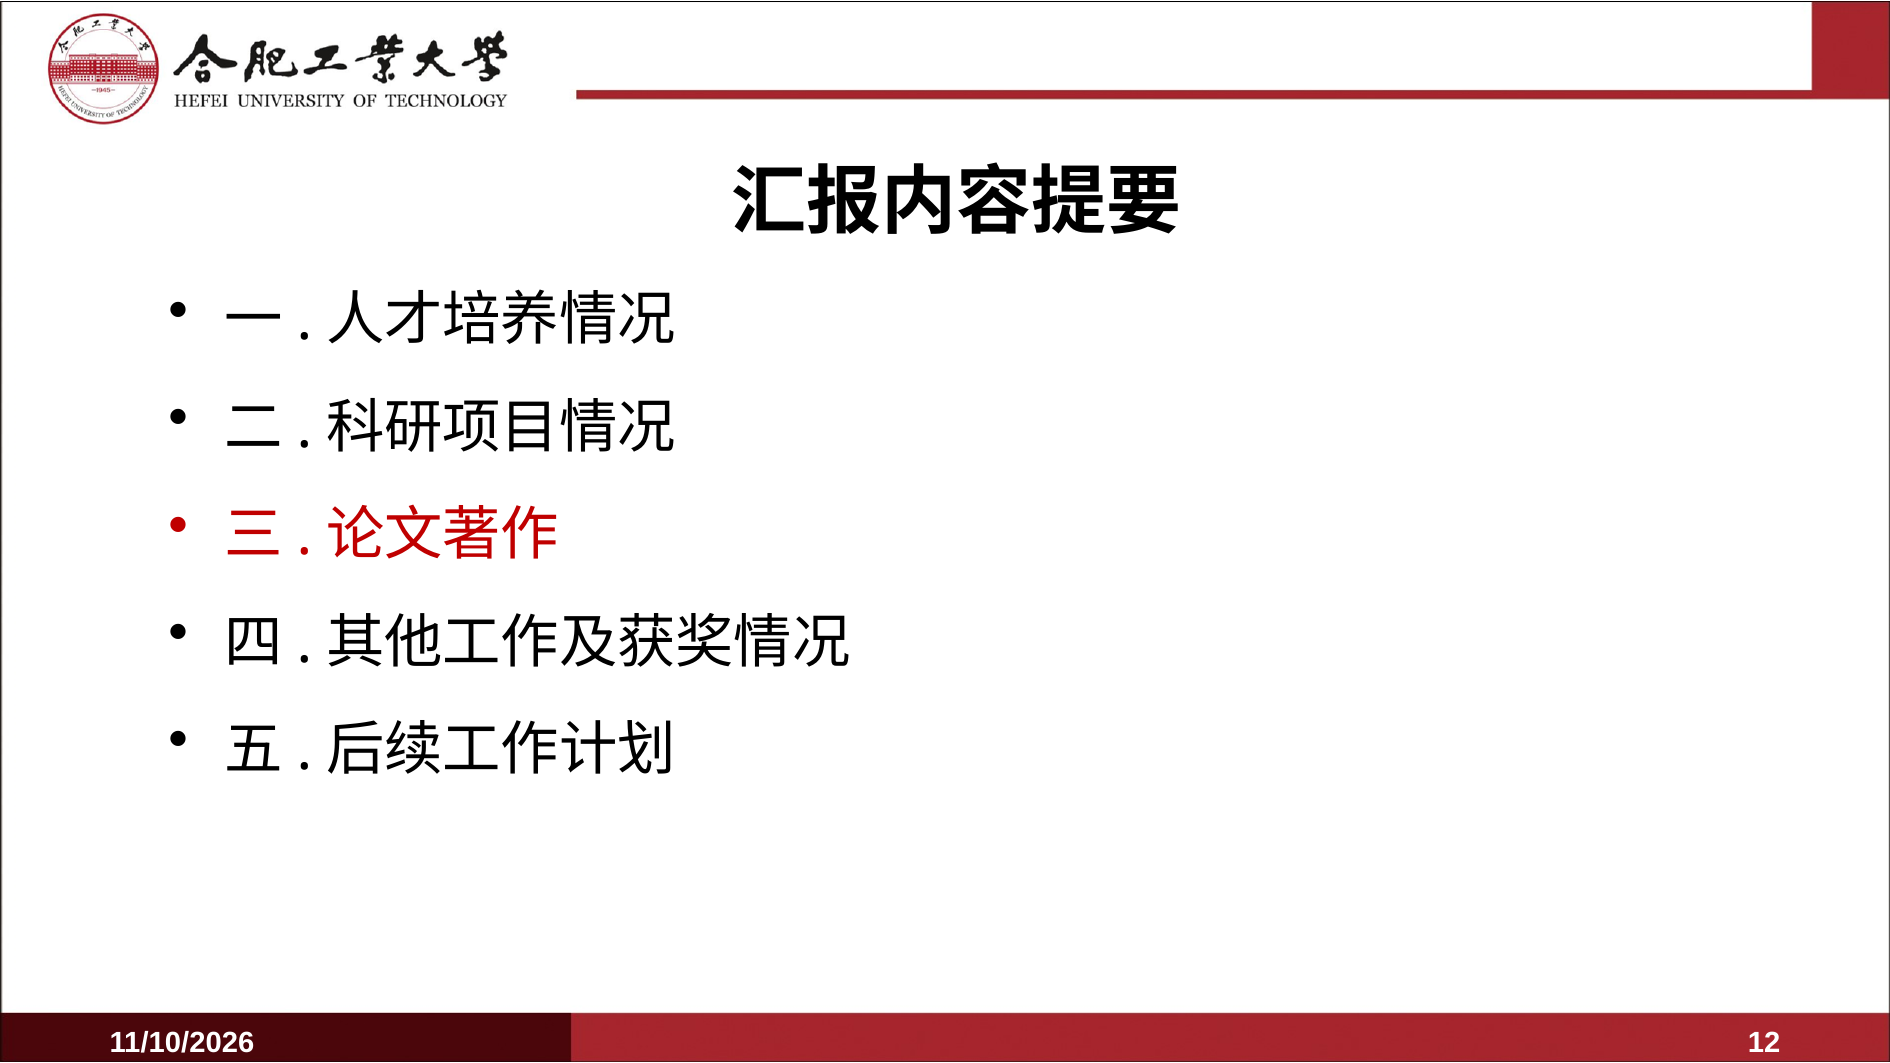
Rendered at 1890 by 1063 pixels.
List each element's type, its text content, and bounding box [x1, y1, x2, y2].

text_box 汇报内容提要 [153, 121, 1760, 273]
slide_number 11 [1354, 1015, 1796, 1063]
list 一.人才培养情况 二.科研项目情况 三.论文著作 四.其他工作及获奖情况 五.后续工作计划 [153, 273, 1760, 872]
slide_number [94, 1015, 536, 1063]
picture [0, 1, 1890, 1062]
